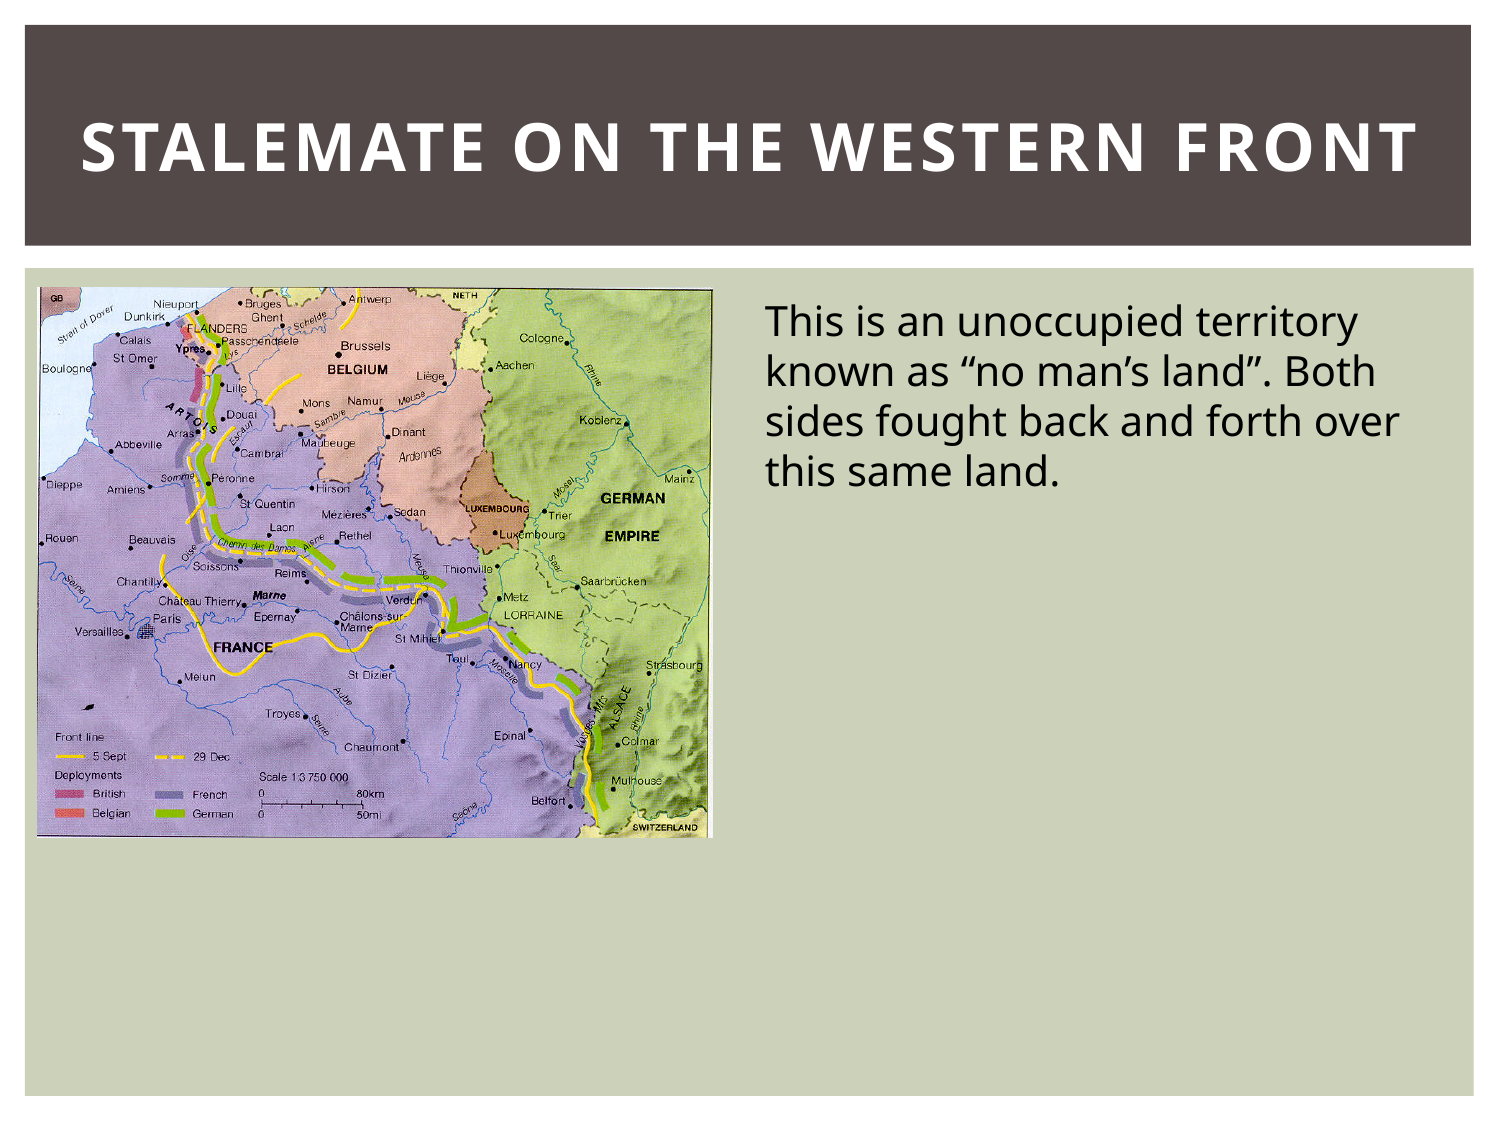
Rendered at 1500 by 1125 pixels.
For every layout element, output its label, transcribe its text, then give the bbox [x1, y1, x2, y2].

title Stalemate on the Western Front [62, 58, 1438, 232]
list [37, 287, 713, 838]
text_box This is an unoccupied territory known as “no man’s land”. Both sides fought back and forth over this same land. [749, 287, 1425, 503]
